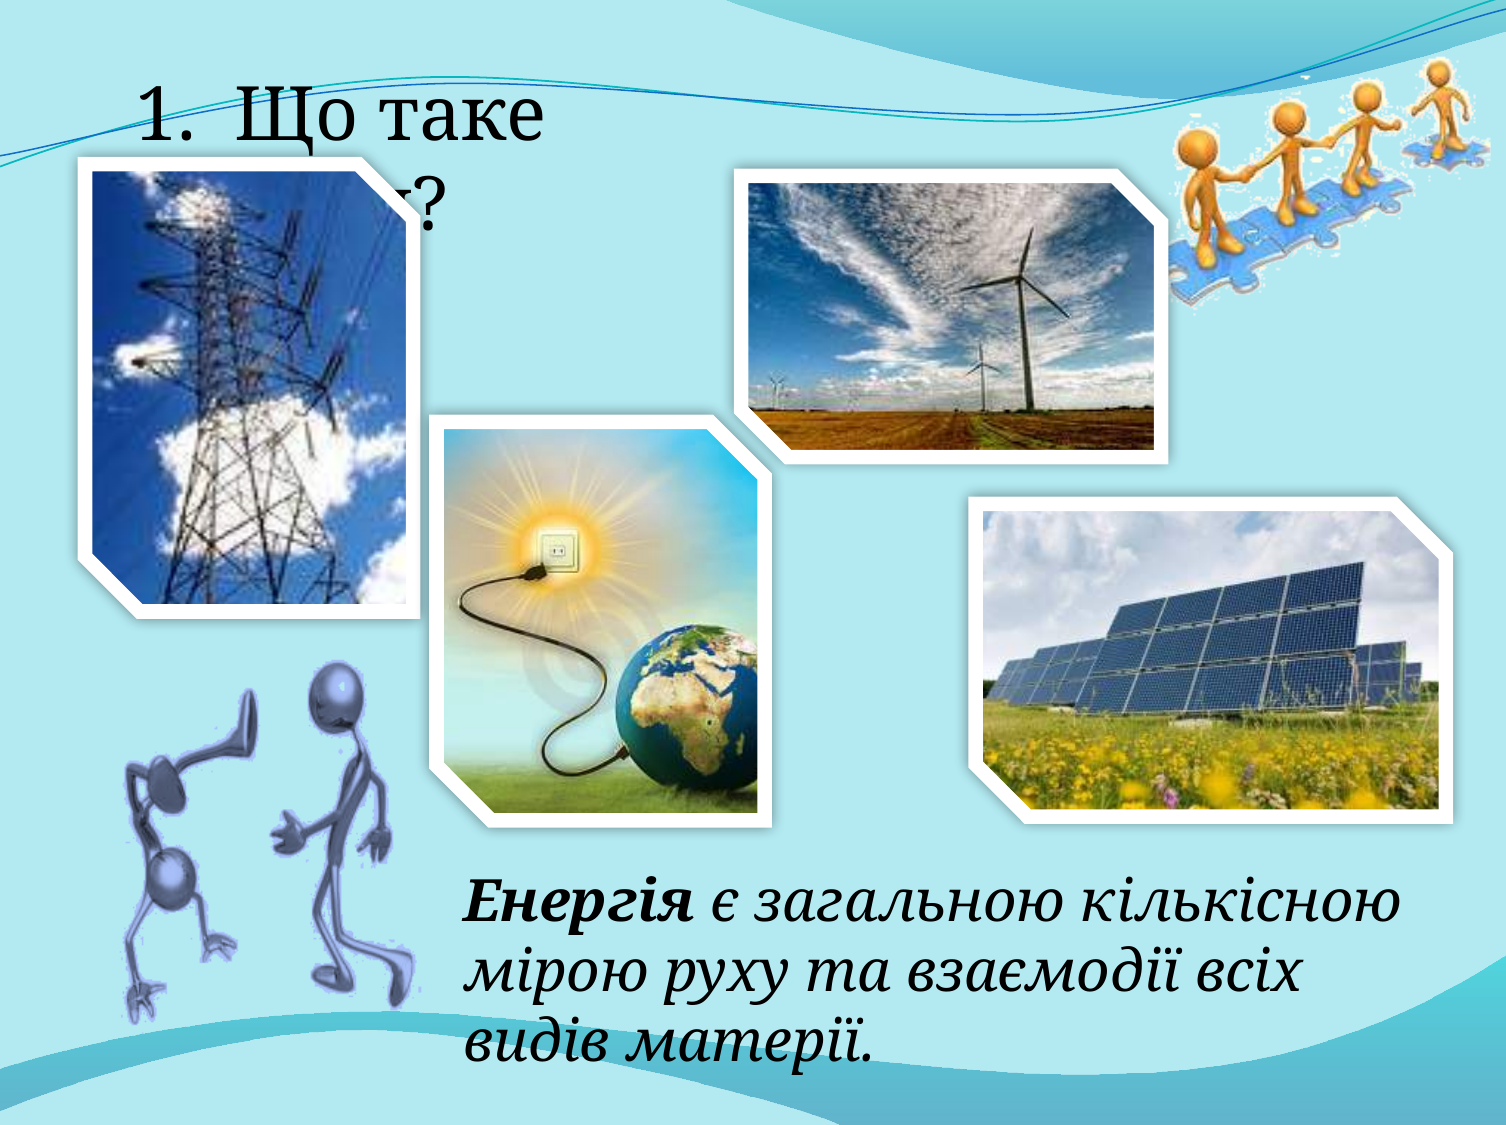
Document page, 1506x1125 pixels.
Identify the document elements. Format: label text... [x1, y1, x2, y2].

text_box Енергія є загальною кількісною мірою руху та взаємодії всіх видів матерії. [448, 855, 1445, 1081]
picture [436, 46, 1506, 821]
picture [975, 503, 1447, 817]
picture [84, 163, 414, 612]
text_box 1. Що таке енергія? [120, 58, 835, 254]
